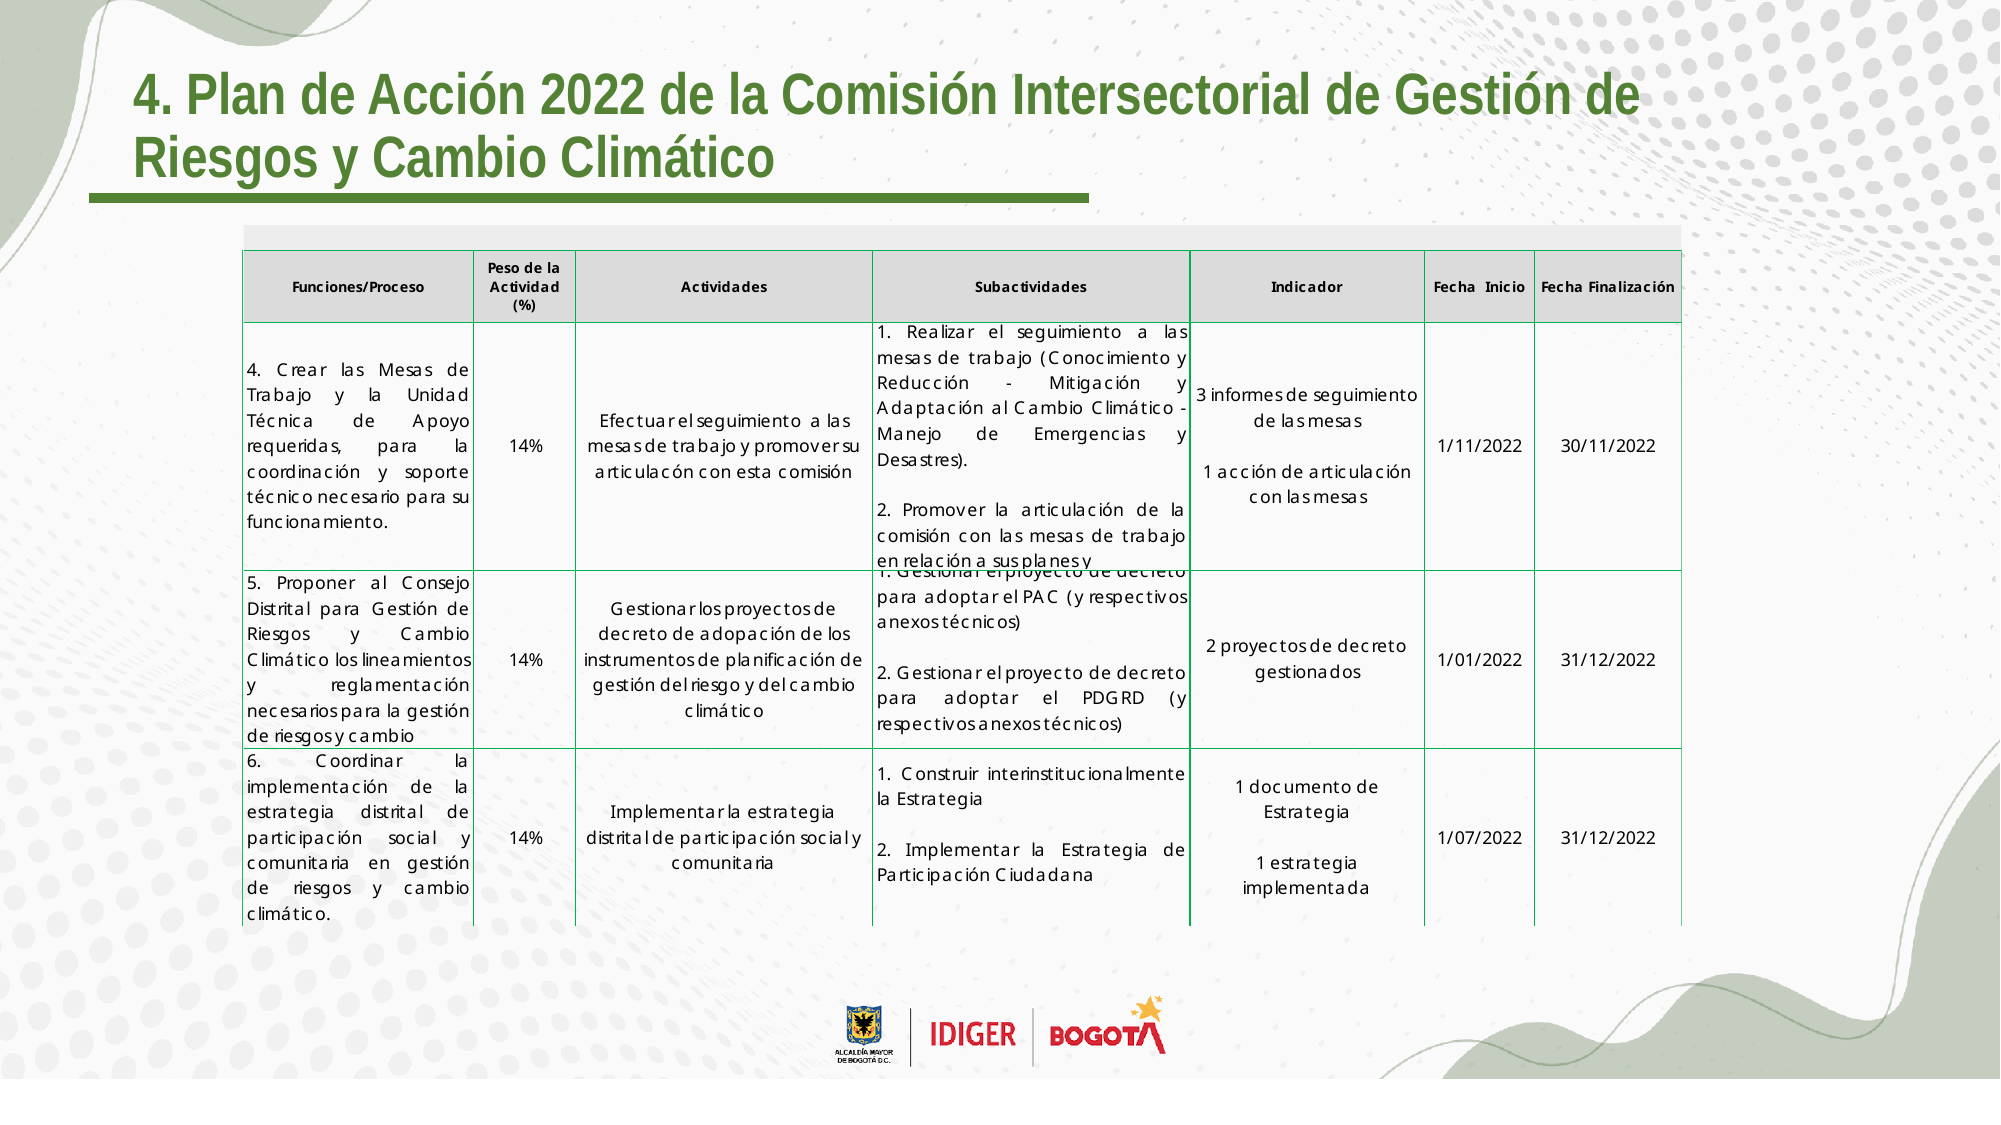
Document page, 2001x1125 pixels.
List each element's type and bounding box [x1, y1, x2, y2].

picture [0, 0, 2000, 1079]
text_box [242, 224, 1683, 928]
